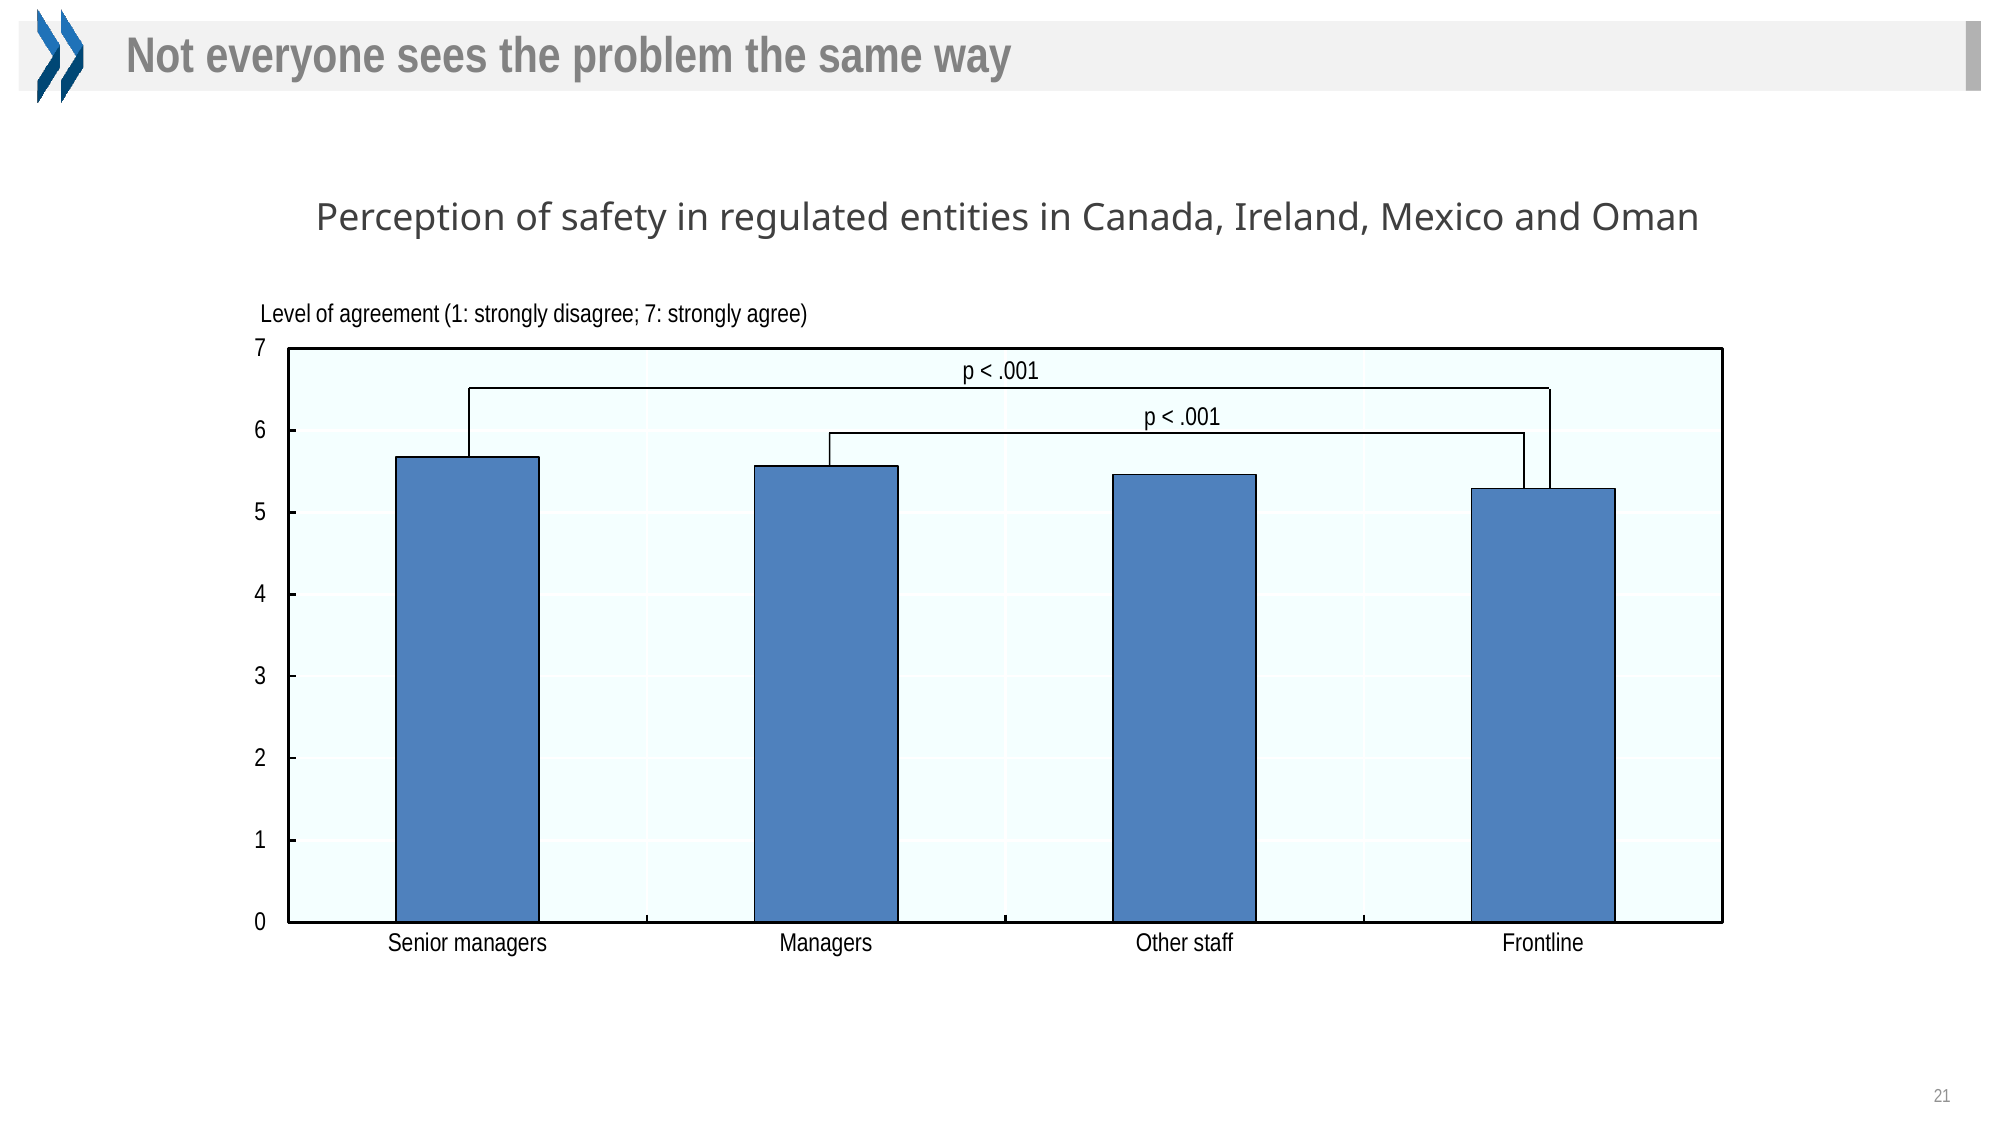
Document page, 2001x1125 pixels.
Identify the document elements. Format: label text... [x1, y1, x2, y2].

list Not everyone sees the problem the same way [111, 22, 1967, 91]
slide_number 21 [1515, 1065, 1966, 1125]
picture [234, 284, 1727, 971]
picture [26, 5, 90, 107]
text_box Perception of safety in regulated entities in Canada, Ireland, Mexico and Oman [289, 185, 1727, 245]
